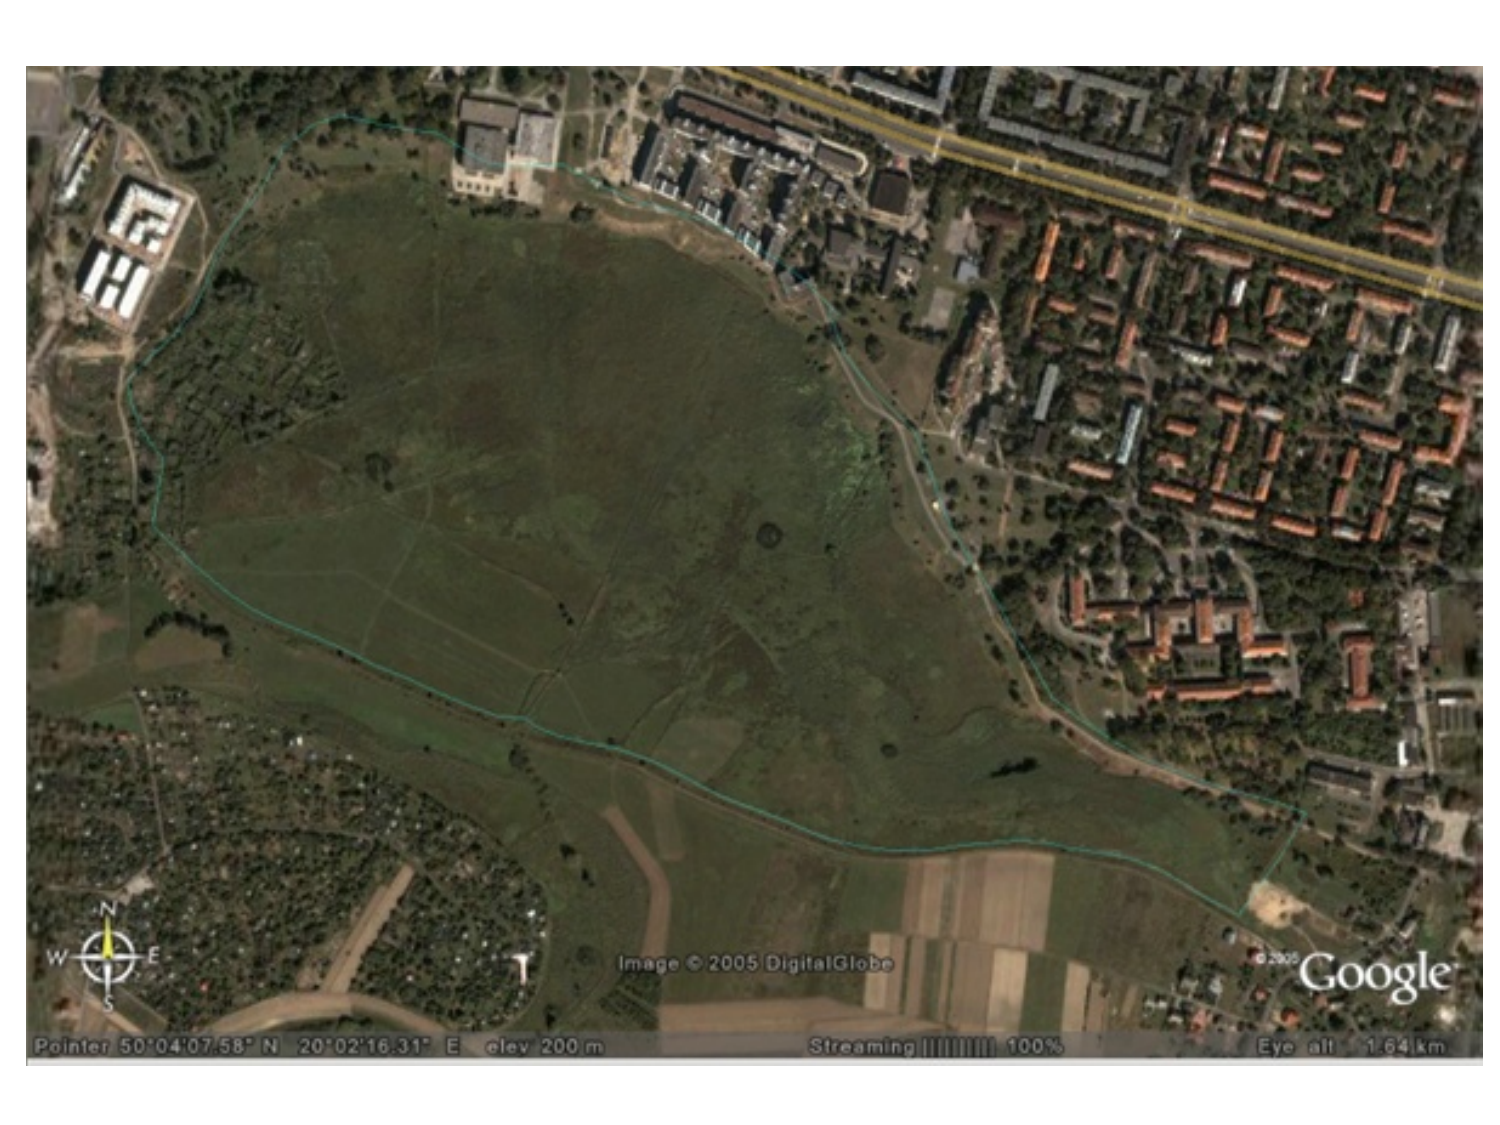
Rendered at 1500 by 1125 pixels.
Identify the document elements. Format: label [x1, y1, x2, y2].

picture [26, 66, 1483, 1067]
